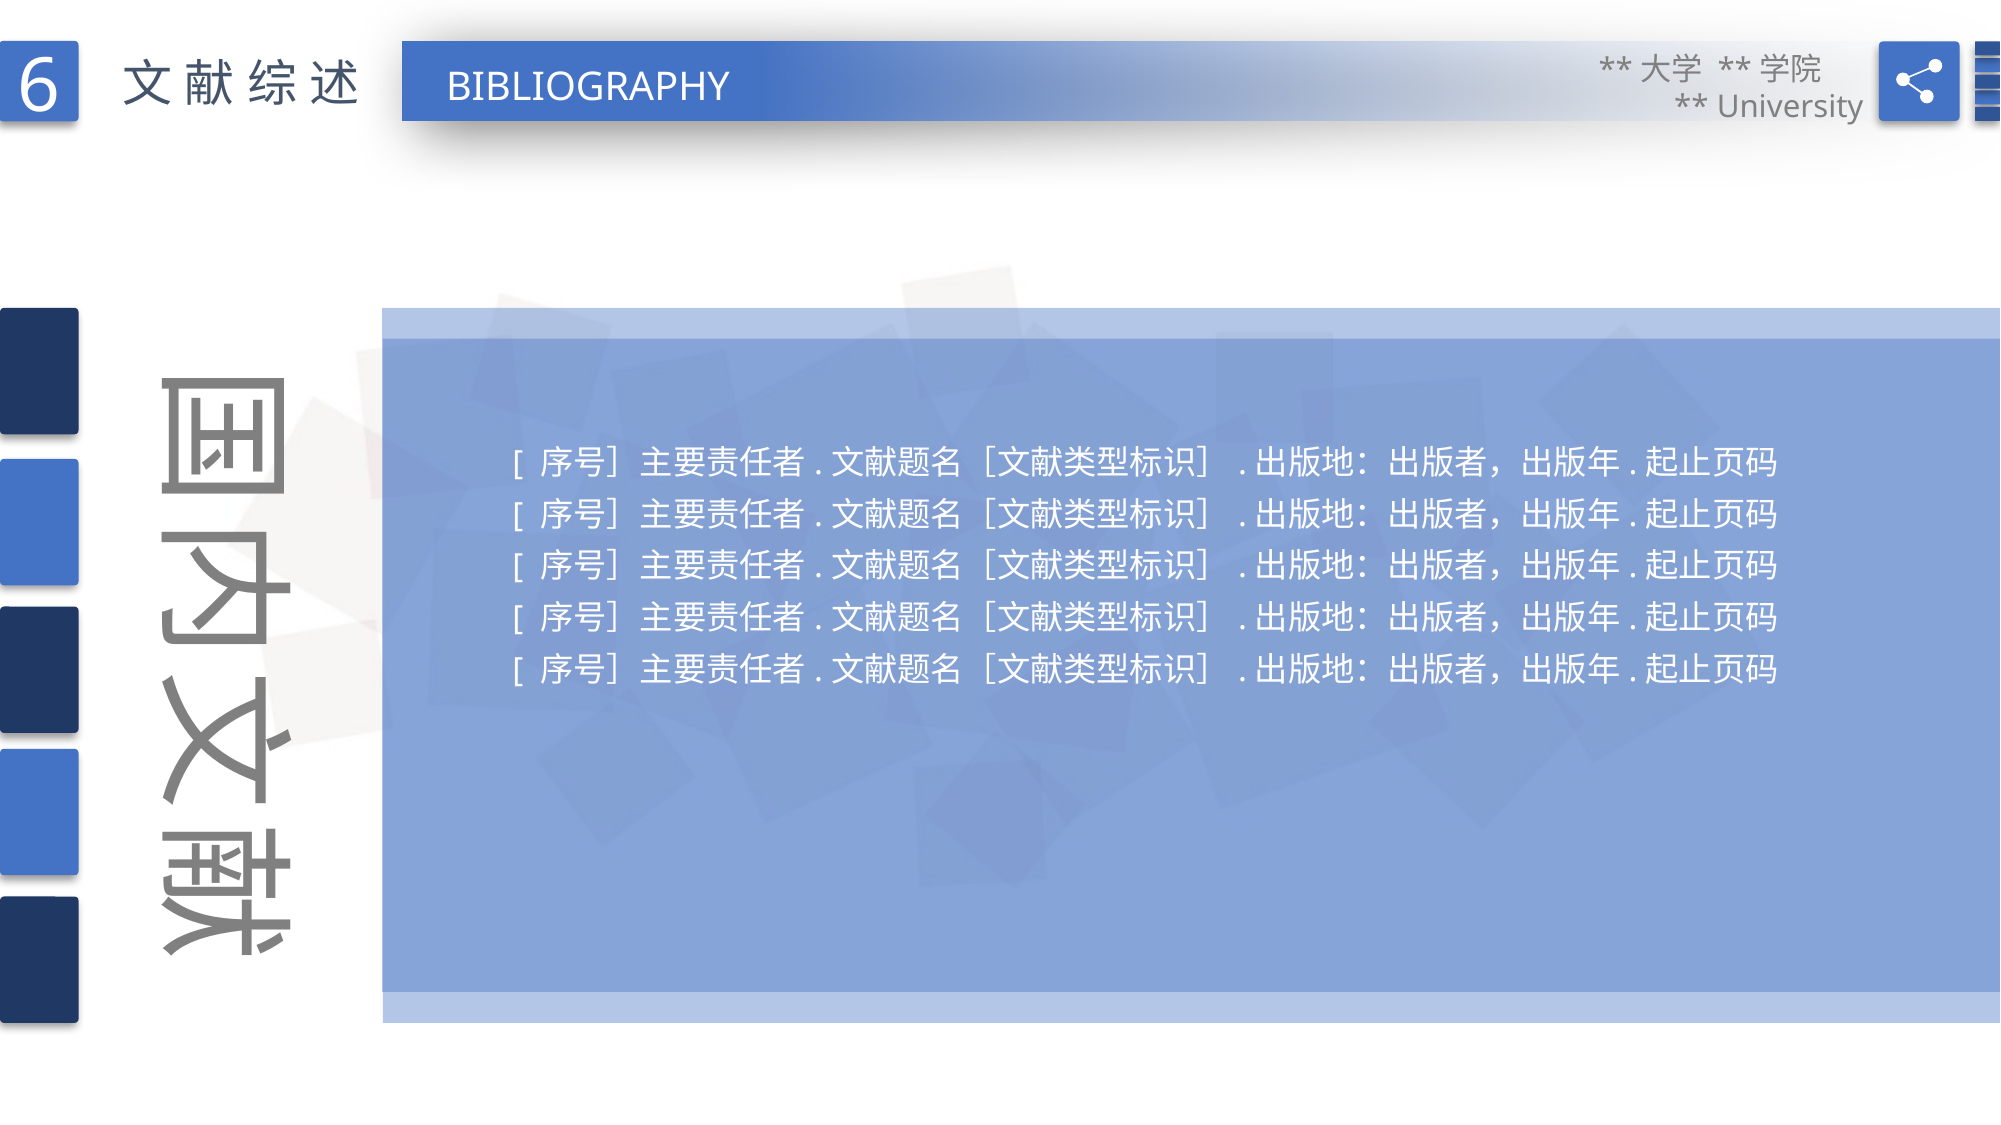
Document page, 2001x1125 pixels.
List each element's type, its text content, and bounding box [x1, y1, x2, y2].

picture [0, 0, 2001, 1125]
text_box [0, 605, 80, 734]
text_box 国内文献 [128, 359, 329, 976]
text_box 文献综述 [107, 43, 376, 119]
text_box [0, 457, 80, 587]
text_box [381, 307, 2000, 993]
text_box [402, 40, 2000, 122]
text_box [382, 993, 2000, 1024]
text_box 6 [0, 39, 80, 123]
text_box BIBLIOGRAPHY [430, 53, 746, 116]
text_box [0, 895, 80, 1024]
text_box [ 序号］主要责任者.文献题名［文献类型标识］.出版地：出版者，出版年.起止页码 [ 序号］主要责任者.文献题名［文献类型标识］.出版地：出版者，出版年.起止页码 [ 序号］主要责任者.文献题名［文献类型标识］.出版地：出版者，出版年.起止页码 [ 序号］主要责任者.文献题名［文献类型标识］.出版地：出版者，出版年.起止页码 [ 序号］主要责任者.文献题名［文献类型标识］.出版地：出版者，出版年.起止页码 [497, 421, 1885, 746]
text_box [0, 306, 80, 436]
text_box [0, 747, 80, 877]
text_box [1522, 41, 2000, 136]
